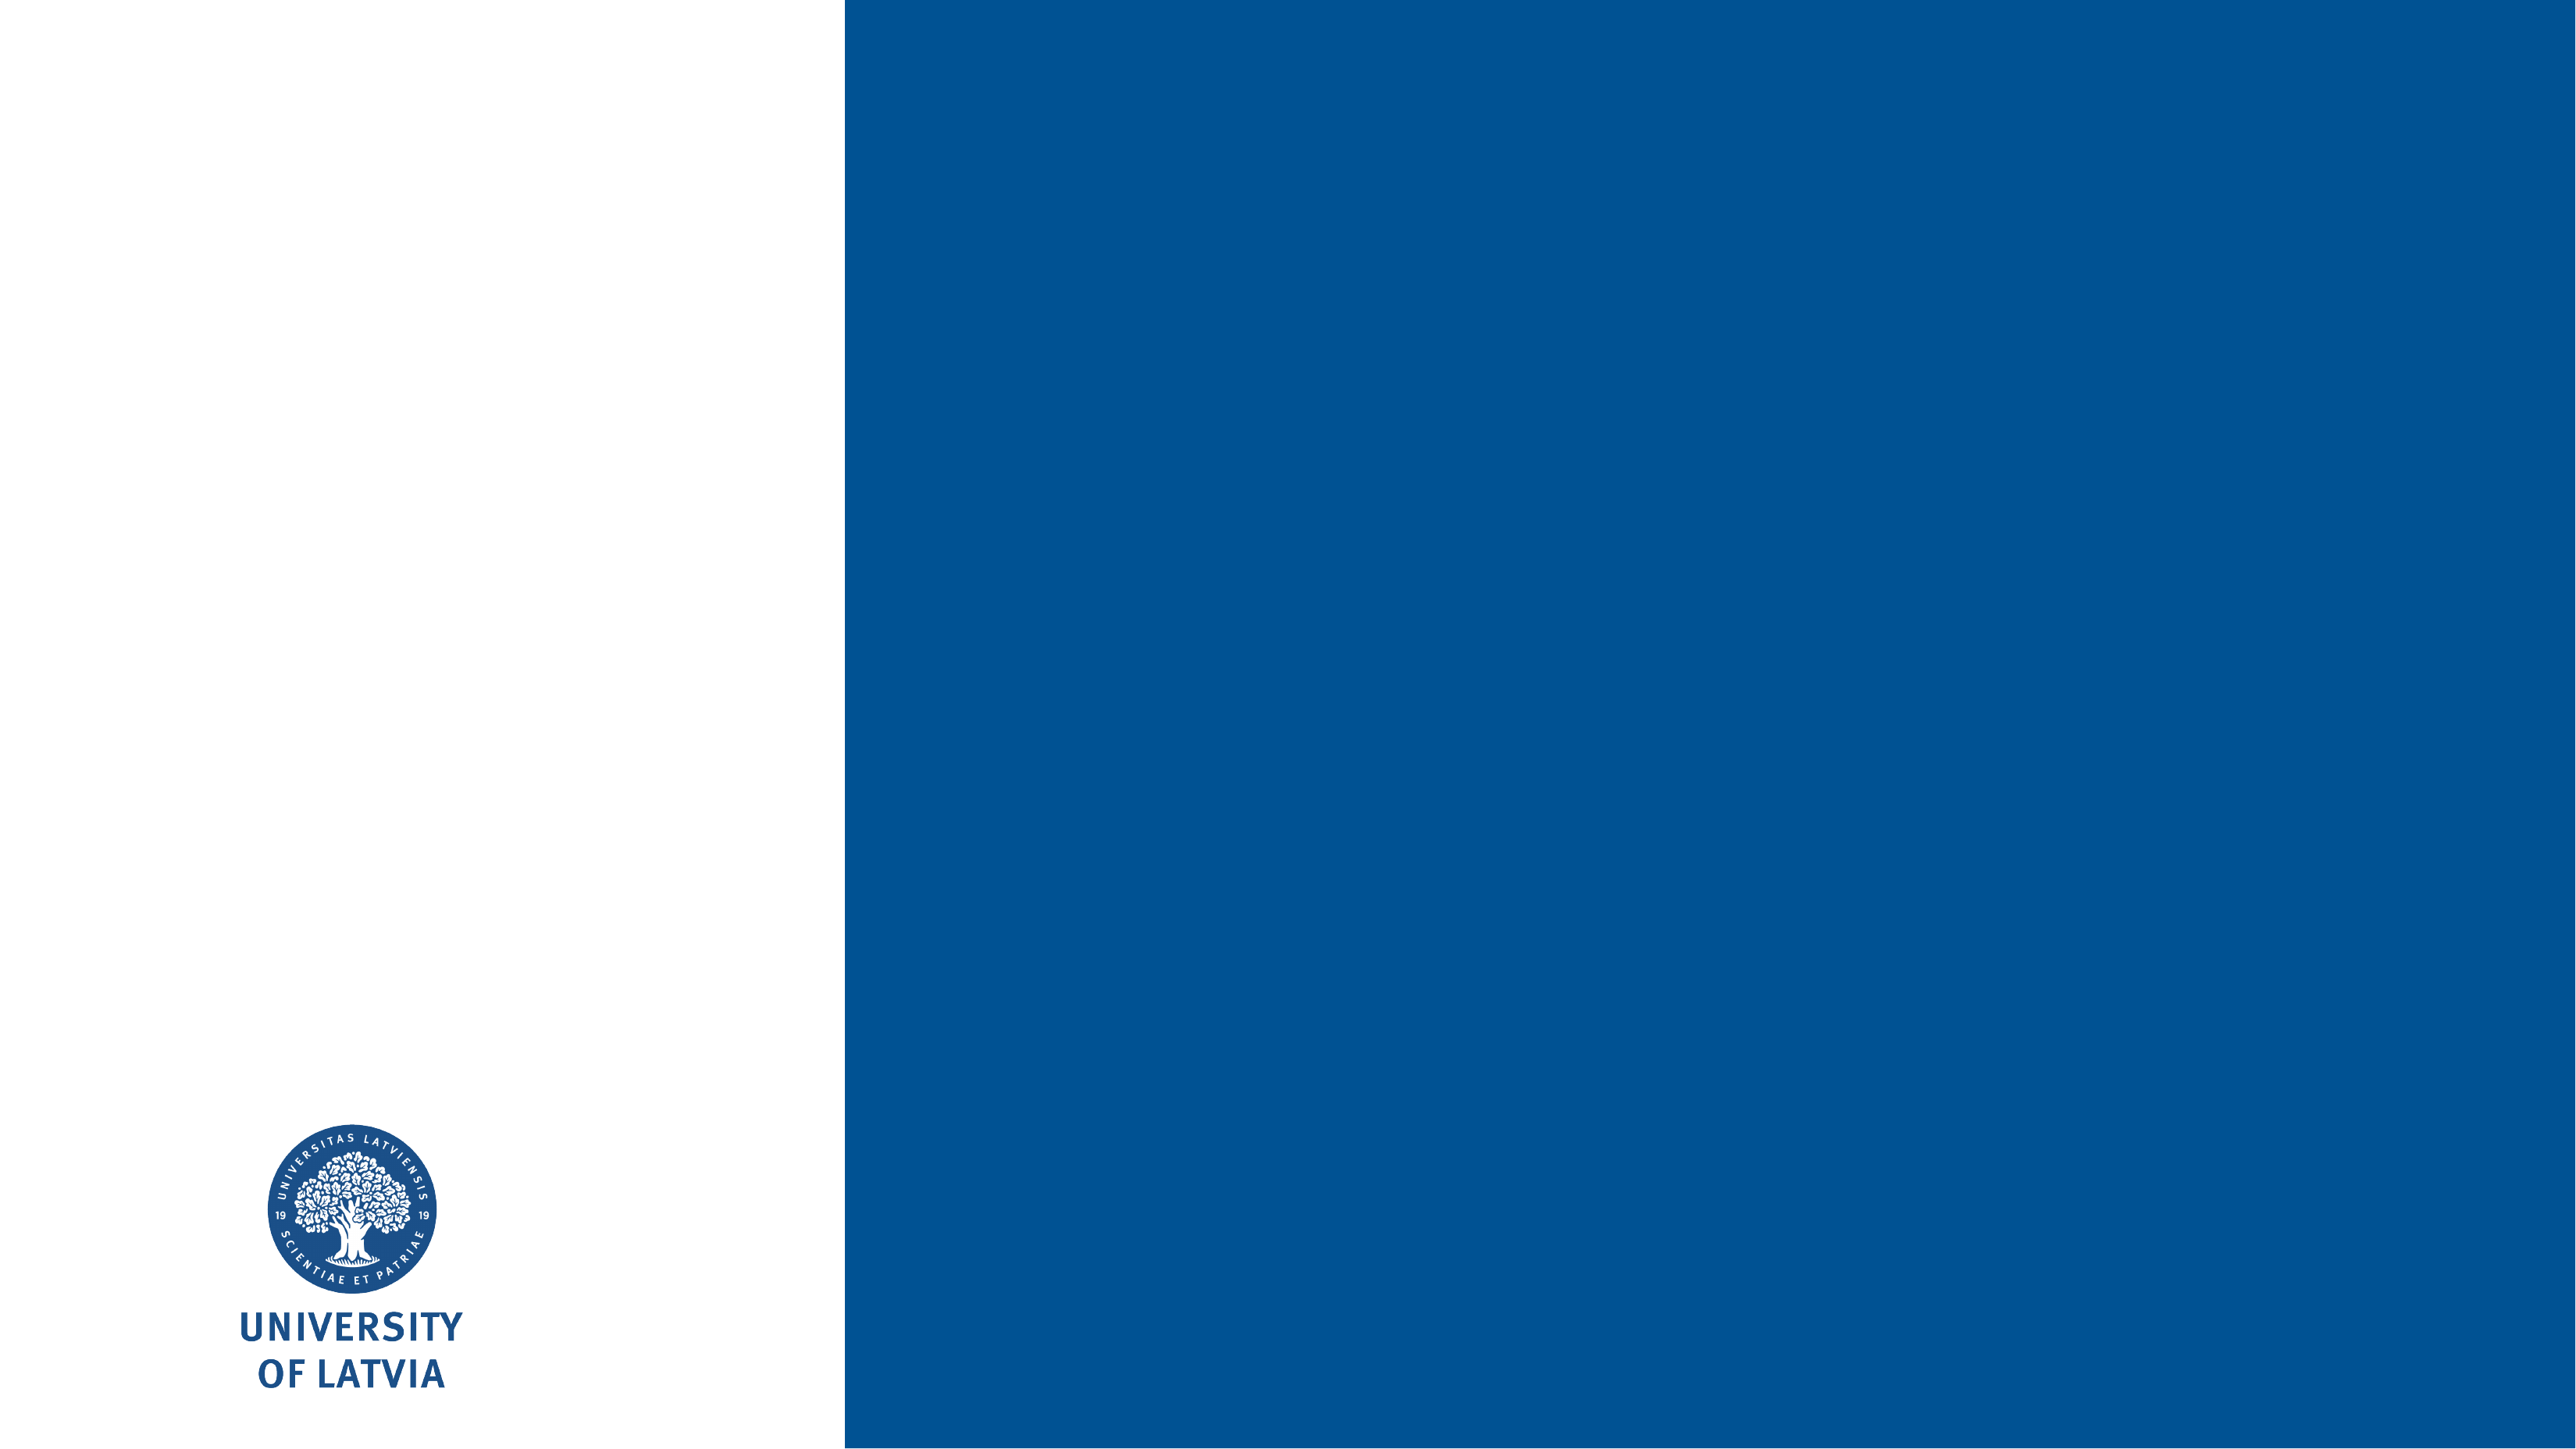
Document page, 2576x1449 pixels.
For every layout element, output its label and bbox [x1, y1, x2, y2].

picture [241, 1124, 463, 1388]
